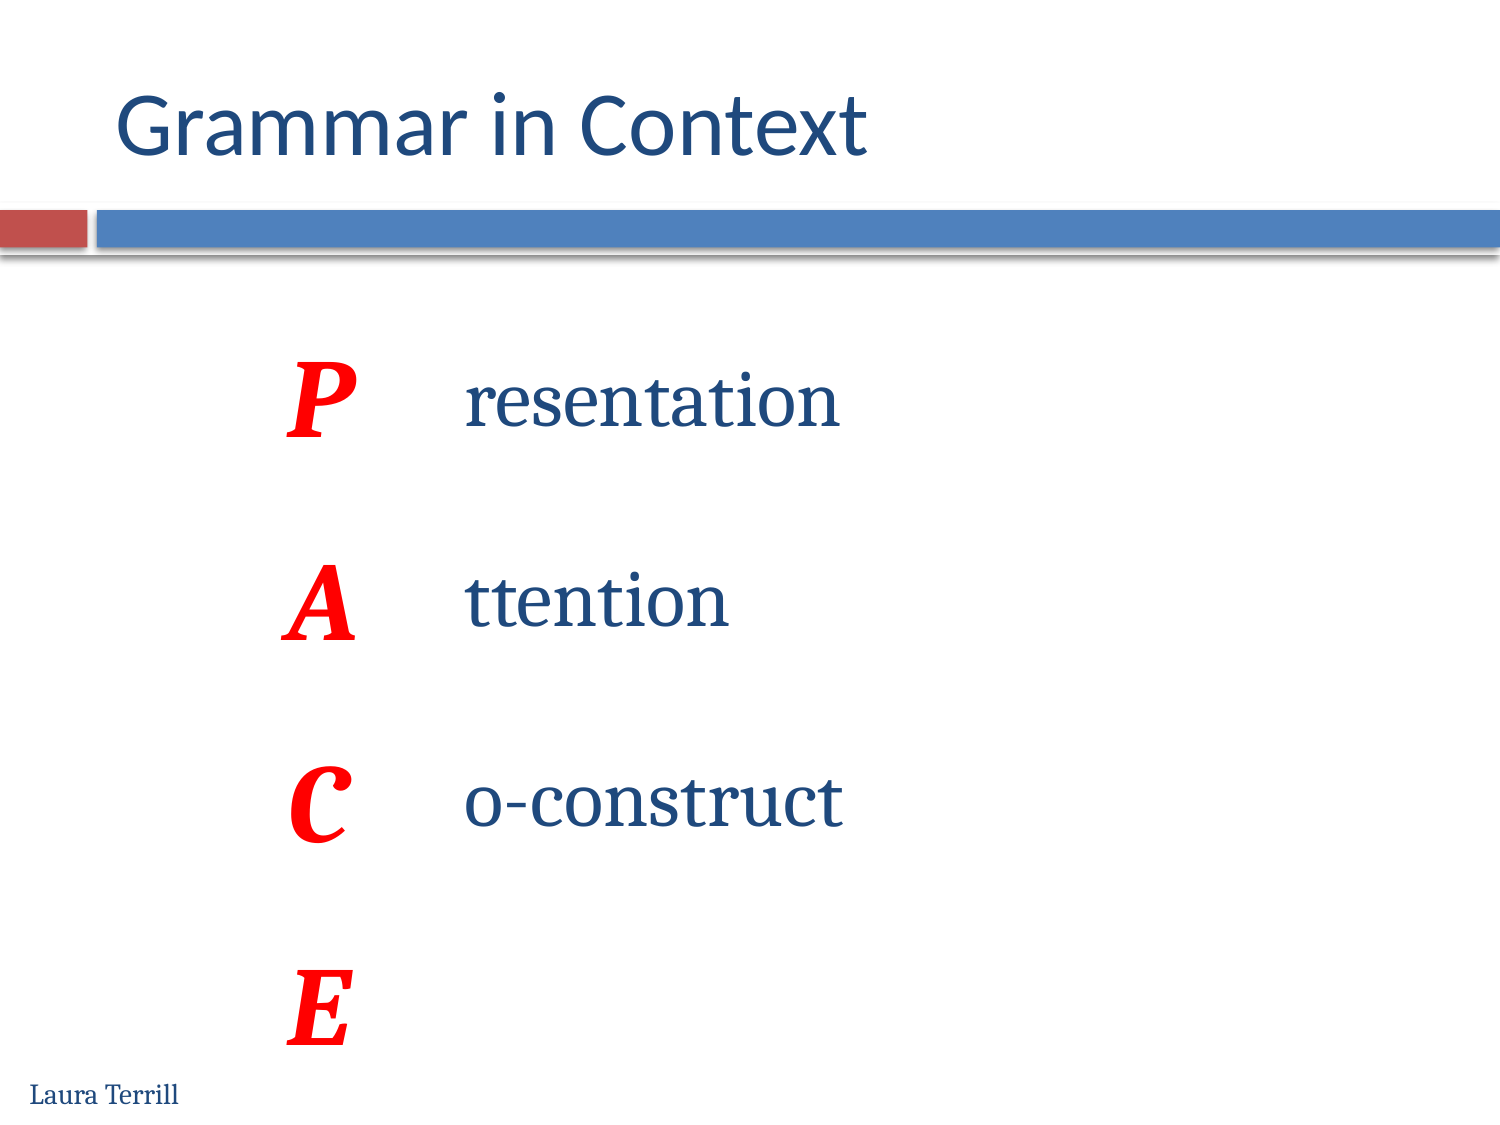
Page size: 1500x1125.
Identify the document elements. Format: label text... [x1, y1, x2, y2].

text_box o-construct [450, 737, 950, 850]
title Grammar in Context [100, 37, 1438, 200]
text_box resentation [450, 337, 950, 450]
text_box P A C E [272, 250, 400, 1063]
text_box ttention [450, 537, 950, 650]
footer Laura Terrill [14, 1063, 904, 1124]
